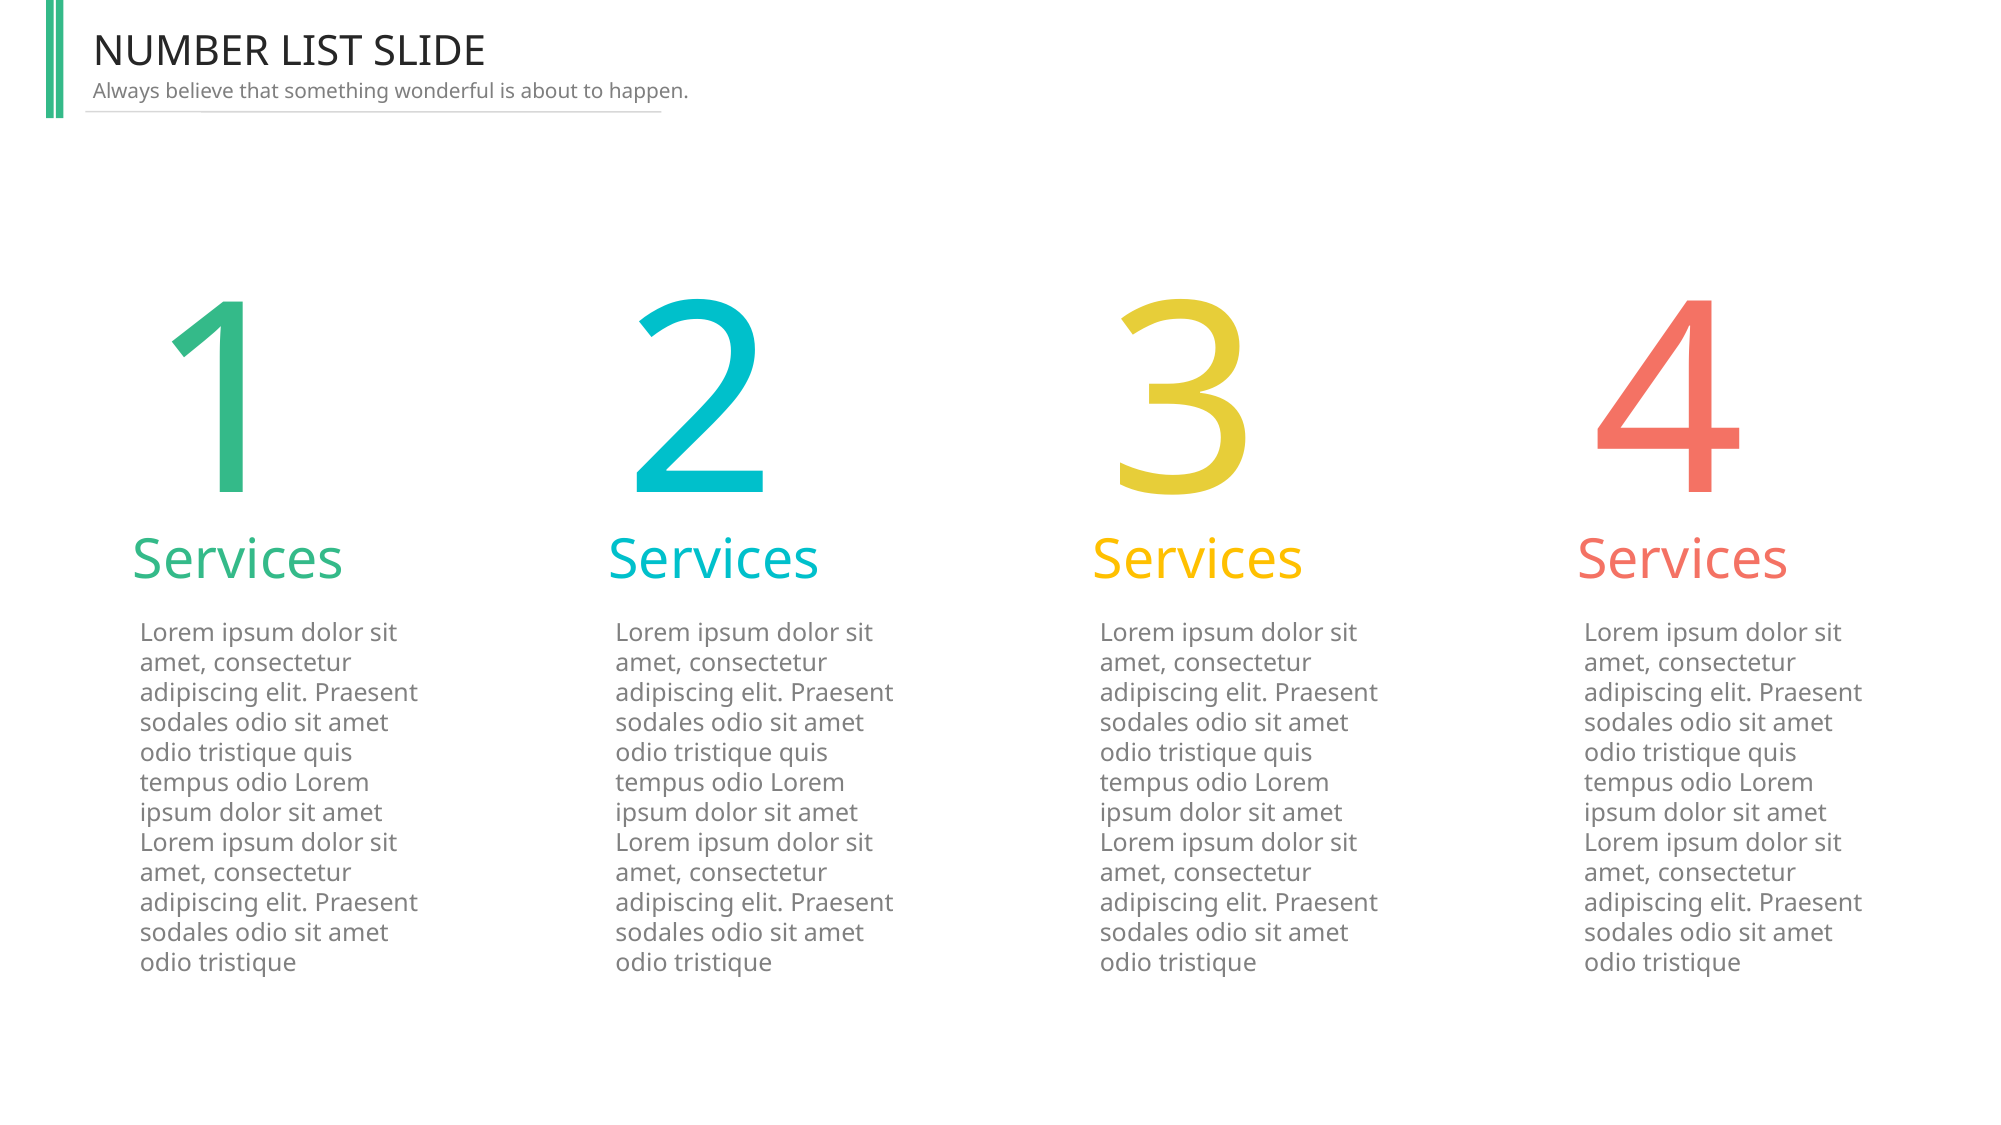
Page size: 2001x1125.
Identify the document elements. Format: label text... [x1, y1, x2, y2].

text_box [1078, 218, 1422, 958]
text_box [593, 218, 938, 958]
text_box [46, 0, 64, 119]
text_box NUMBER LIST SLIDE [78, 15, 713, 70]
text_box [118, 218, 462, 958]
text_box Always believe that something wonderful is about to happen. [78, 70, 713, 111]
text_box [1562, 218, 1907, 958]
